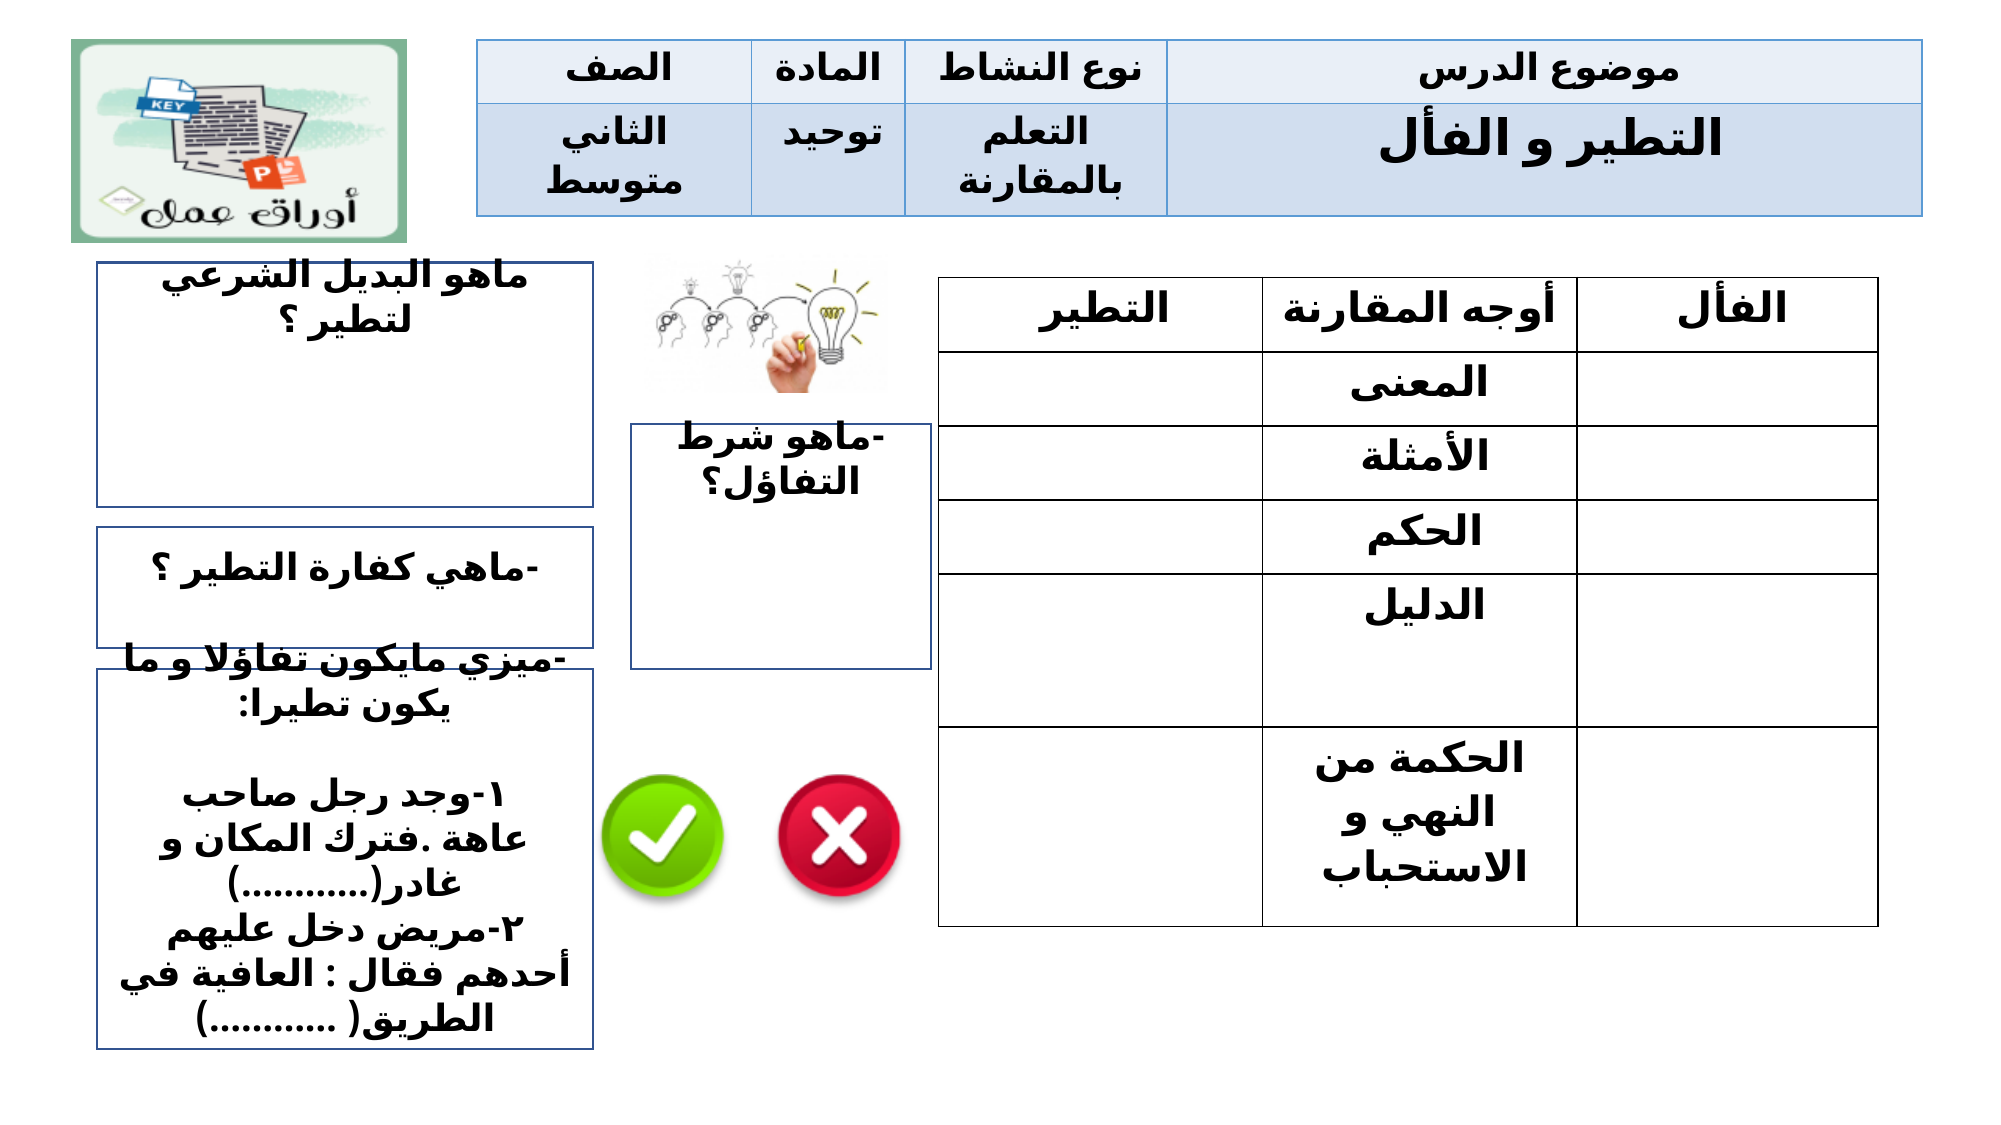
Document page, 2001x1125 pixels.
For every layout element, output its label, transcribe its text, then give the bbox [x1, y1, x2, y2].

table_cell [939, 575, 1262, 726]
table_cell [1578, 353, 1877, 425]
text_box -ماهو شرط التفاؤل؟ [630, 423, 932, 647]
table_cell [1578, 575, 1877, 726]
table_header المادة [752, 41, 904, 103]
table_cell [1578, 427, 1877, 499]
table_header الصف [478, 41, 751, 103]
table_header التطير [939, 278, 1262, 351]
table_header نوع النشاط [906, 41, 1166, 103]
table_cell الأمثلة [1263, 427, 1576, 499]
table_cell [939, 427, 1262, 499]
table_header أوجه المقارنة [1263, 278, 1576, 351]
table_cell توحيد [752, 104, 904, 215]
table_cell الثاني متوسط [478, 104, 751, 215]
table_cell الحكم [1263, 501, 1576, 573]
table_cell [939, 353, 1262, 425]
picture [563, 647, 939, 1023]
table_cell الدليل [1263, 575, 1576, 726]
table_header الفأل [1578, 278, 1877, 351]
text_box ماهو البديل الشرعي لتطير ؟ [96, 261, 594, 508]
text_box -ميزي مايكون تفاؤلا و ما يكون تطيرا: ١-وجد رجل صاحب عاهة .فترك المكان و غادر(…………) ٢-مريض دخل عليهم أحدهم فقال : العافية في الطريق( …………) [96, 668, 594, 1050]
table_header موضوع الدرس [1168, 41, 1921, 103]
picture [71, 39, 407, 243]
table_cell المعنى [1263, 353, 1576, 425]
table_cell [939, 728, 1262, 926]
text_box -ماهي كفارة التطير ؟ [96, 526, 594, 649]
table_cell الحكمة من النهي و الاستحباب [1263, 728, 1576, 926]
table_cell [1578, 728, 1877, 926]
table_cell [939, 501, 1262, 573]
table_cell التعلم بالمقارنة [906, 104, 1166, 215]
table_cell [1578, 501, 1877, 573]
table_cell التطير و الفأل [1168, 104, 1921, 215]
picture [644, 253, 888, 393]
